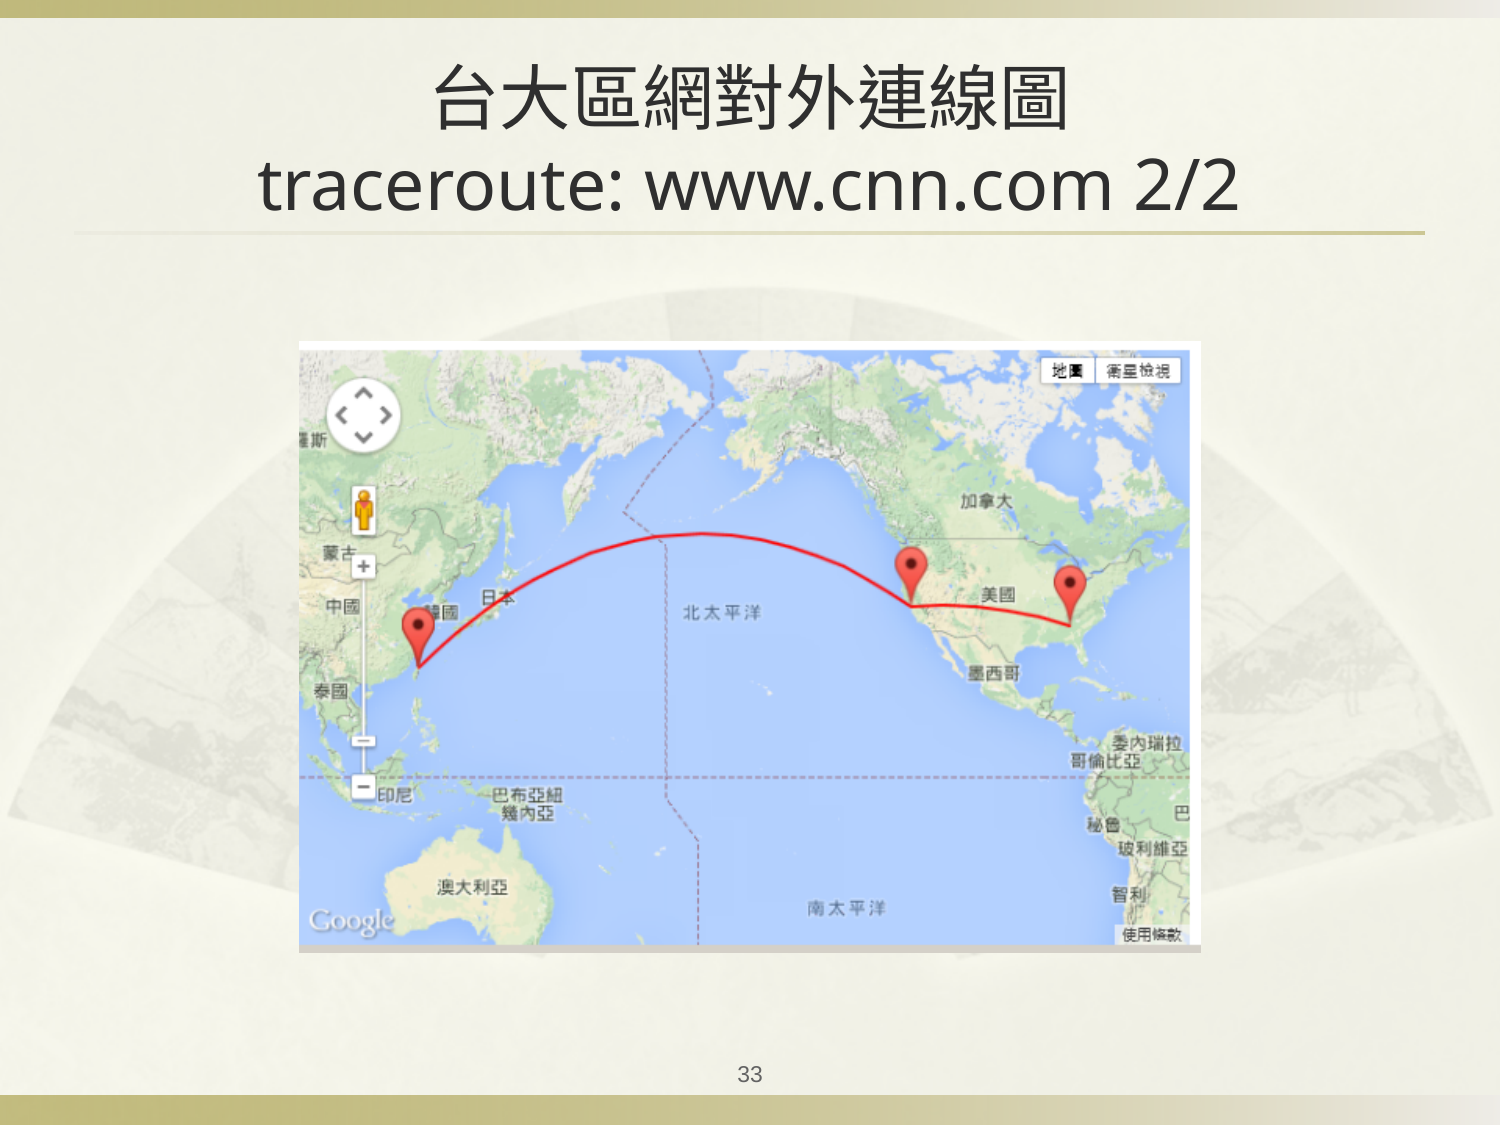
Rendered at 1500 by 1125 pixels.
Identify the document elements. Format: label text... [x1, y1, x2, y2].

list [298, 340, 1202, 953]
slide_number 33 [675, 1050, 825, 1097]
title 台大區網對外連線圖 traceroute: www.cnn.com 2/2 [75, 45, 1425, 233]
